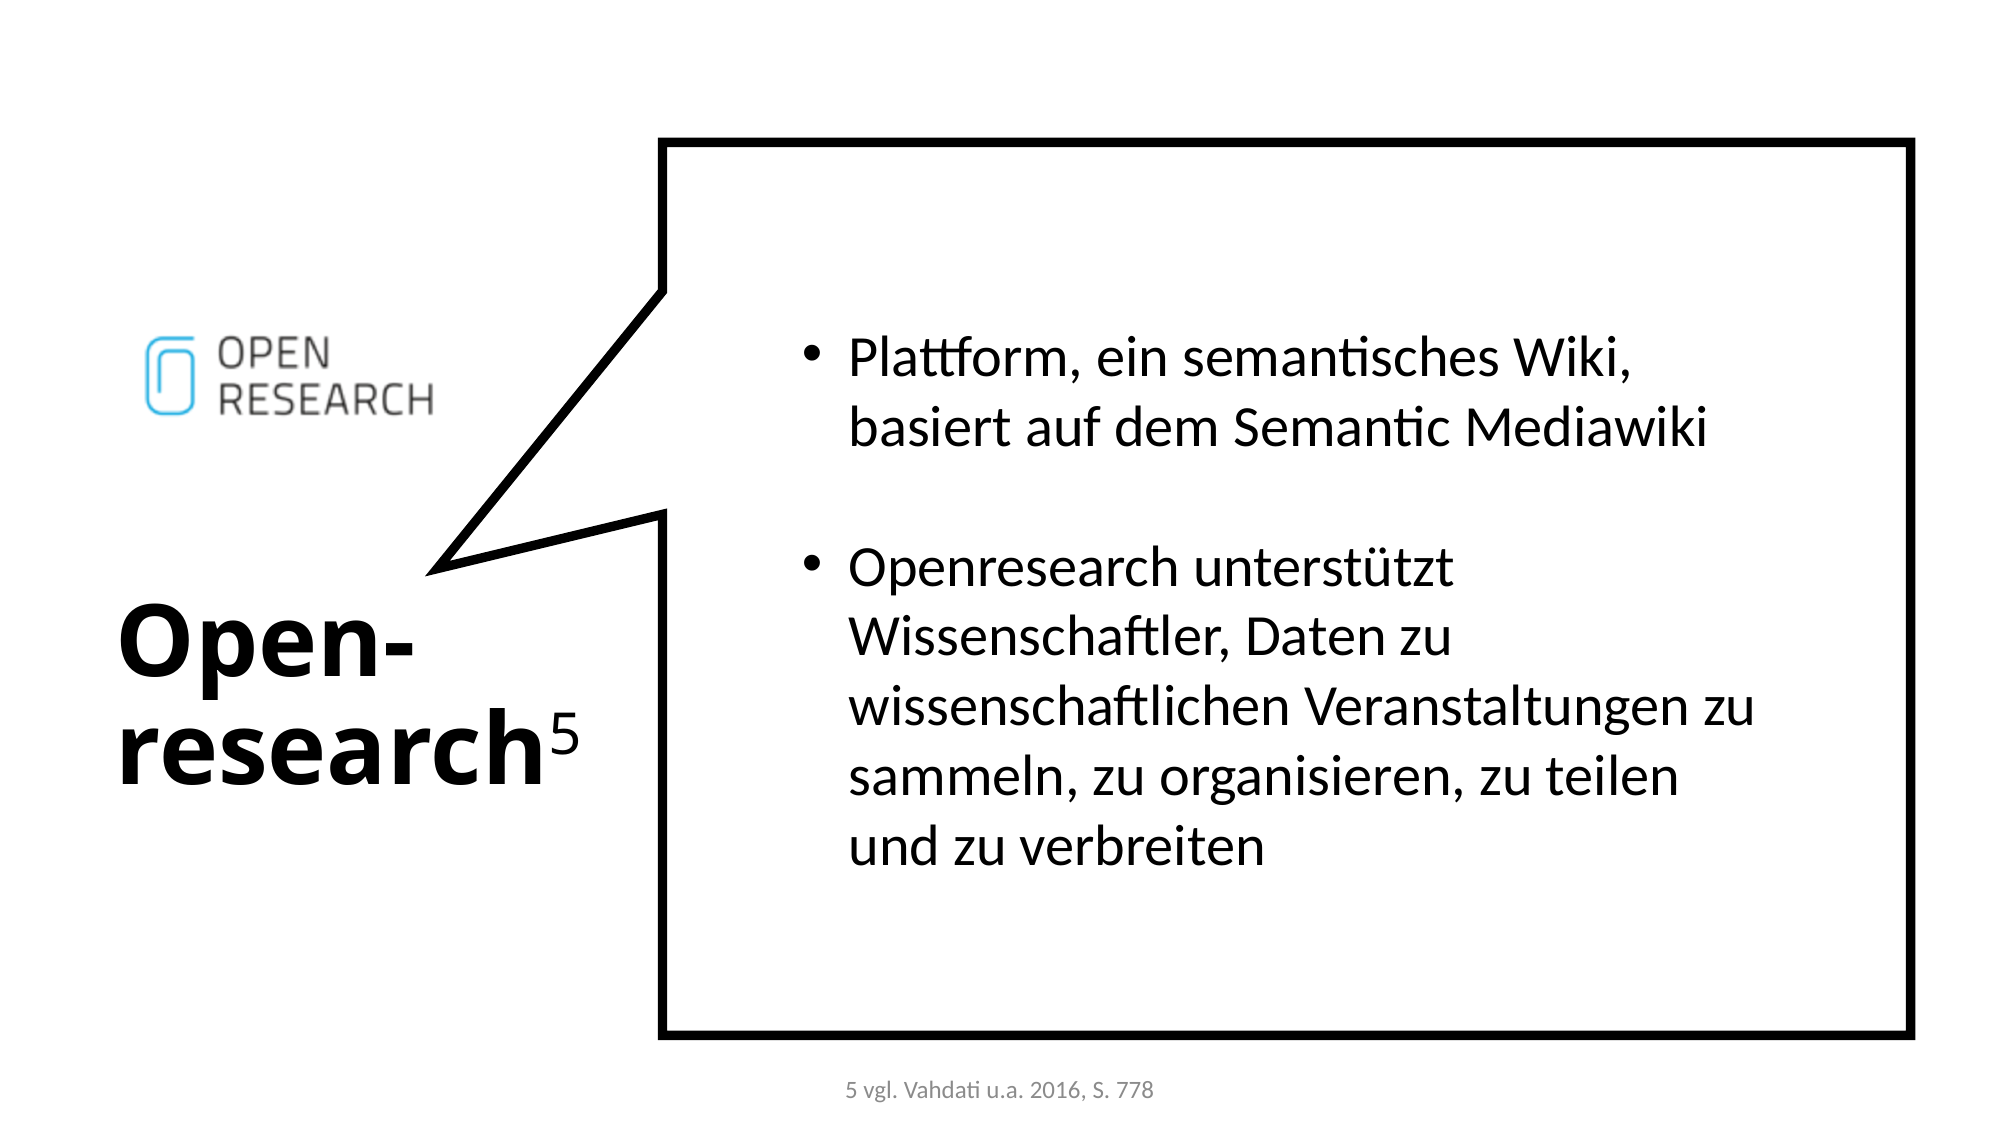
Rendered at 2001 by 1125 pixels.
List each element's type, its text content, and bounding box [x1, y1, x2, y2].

text_box [434, 141, 1912, 1037]
list Open-research5 [100, 517, 661, 822]
text_box Plattform, ein semantisches Wiki, basiert auf dem Semantic Mediawiki Openresearch unterstützt Wissenschaftler, Daten zu wissenschaftlichen Veranstaltungen zu sammeln, zu organisieren, zu teilen und zu verbreiten [787, 310, 1785, 885]
footer 5 vgl. Vahdati u.a. 2016, S. 778 [662, 1058, 1338, 1119]
picture [39, 230, 538, 519]
